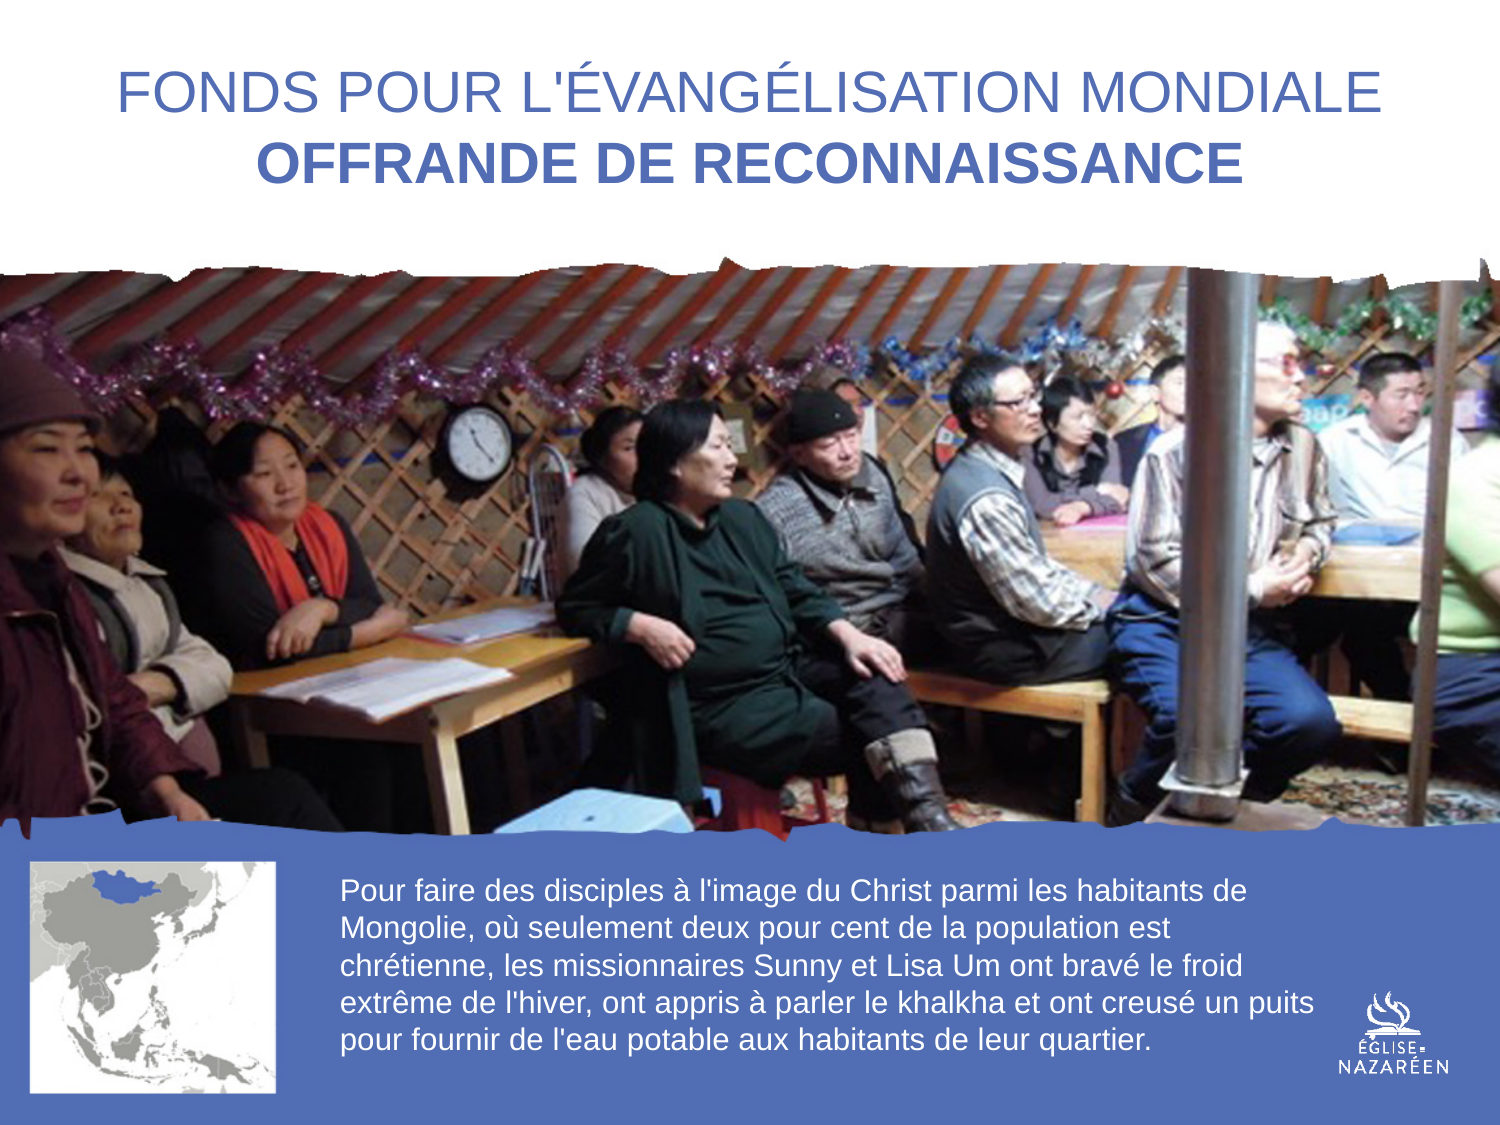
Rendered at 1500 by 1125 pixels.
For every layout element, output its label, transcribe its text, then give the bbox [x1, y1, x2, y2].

text_box Pour faire des disciples à l'image du Christ parmi les habitants de Mongolie, où seulement deux pour cent de la population est chrétienne, les missionnaires Sunny et Lisa Um ont bravé le froid extrême de l'hiver, ont appris à parler le khalkha et ont creusé un puits pour fournir de l'eau potable aux habitants de leur quartier. [324, 862, 1350, 1065]
picture [0, 0, 1500, 1125]
text_box Fonds pour l'évangélisation mondiale Offrande de reconnaissance [12, 45, 1488, 203]
